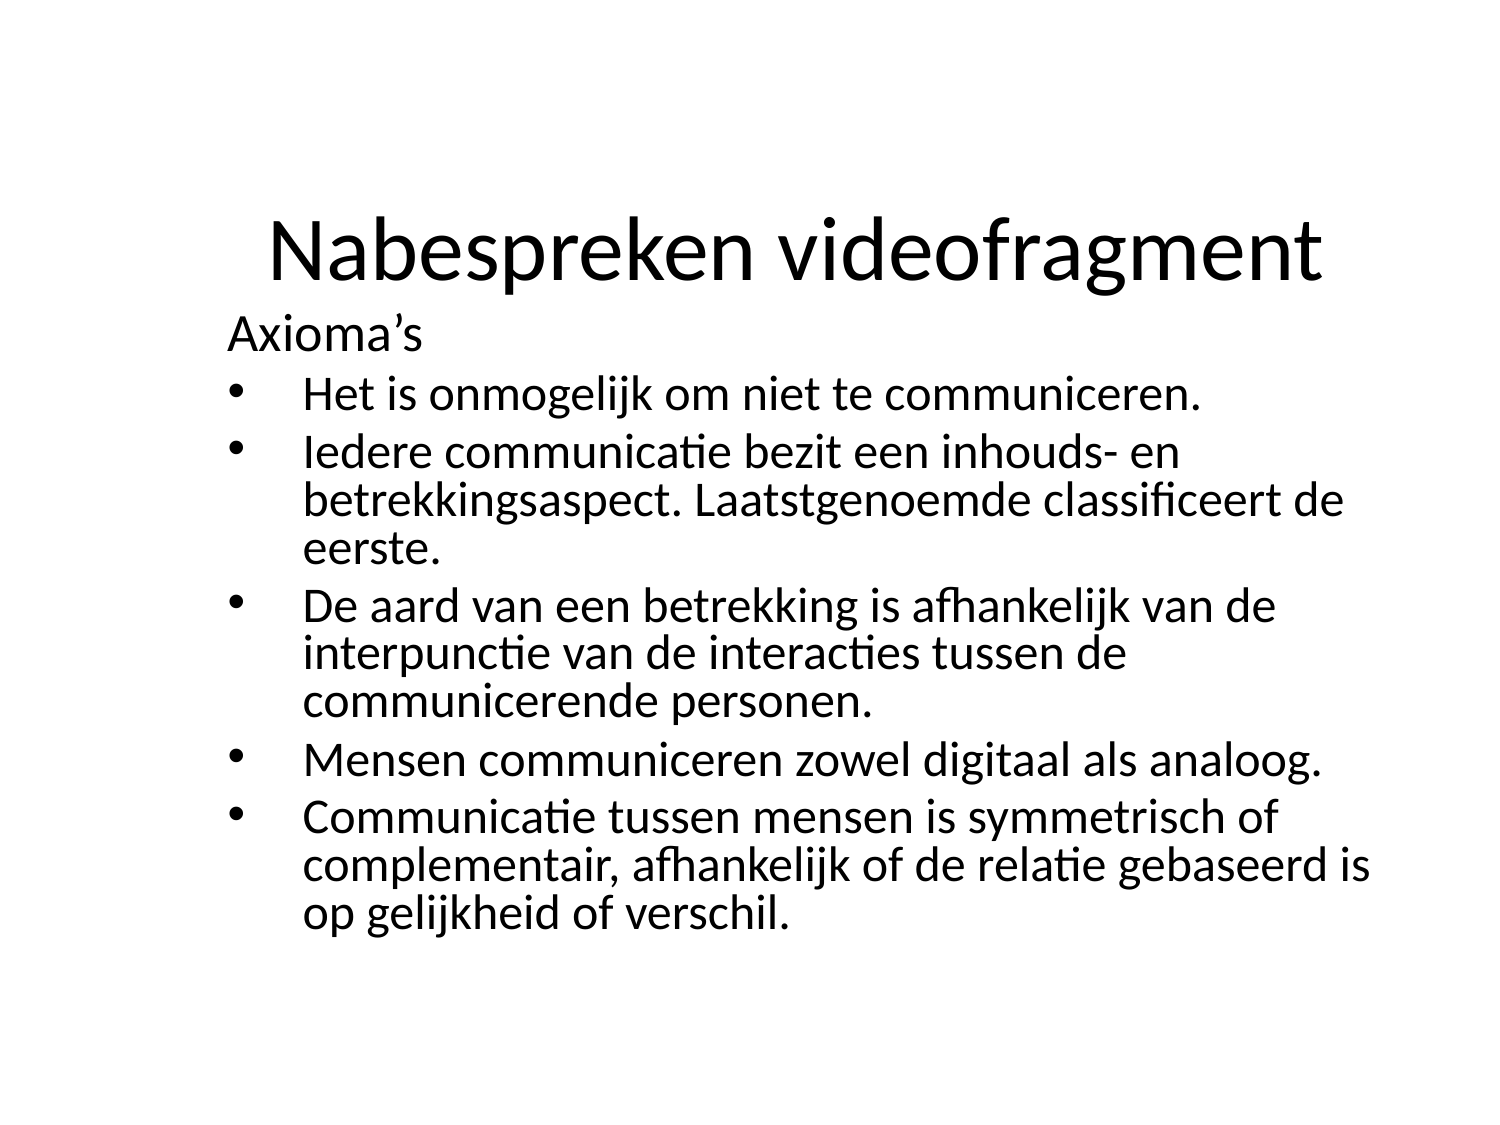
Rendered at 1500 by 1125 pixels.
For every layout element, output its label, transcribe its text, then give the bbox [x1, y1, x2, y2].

title Nabespreken videofragment [200, 148, 1393, 338]
list Axioma’s Het is onmogelijk om niet te communiceren. Iedere communicatie bezit een inhouds- en betrekkingsaspect. Laatstgenoemde classificeert de eerste. De aard van een betrekking is afhankelijk van de interpunctie van de interacties tussen de communicerende personen. Mensen communiceren zowel digitaal als analoog. Communicatie tussen mensen is symmetrisch of complementair, afhankelijk of de relatie gebaseerd is op gelijkheid of verschil. [194, 302, 1438, 1047]
